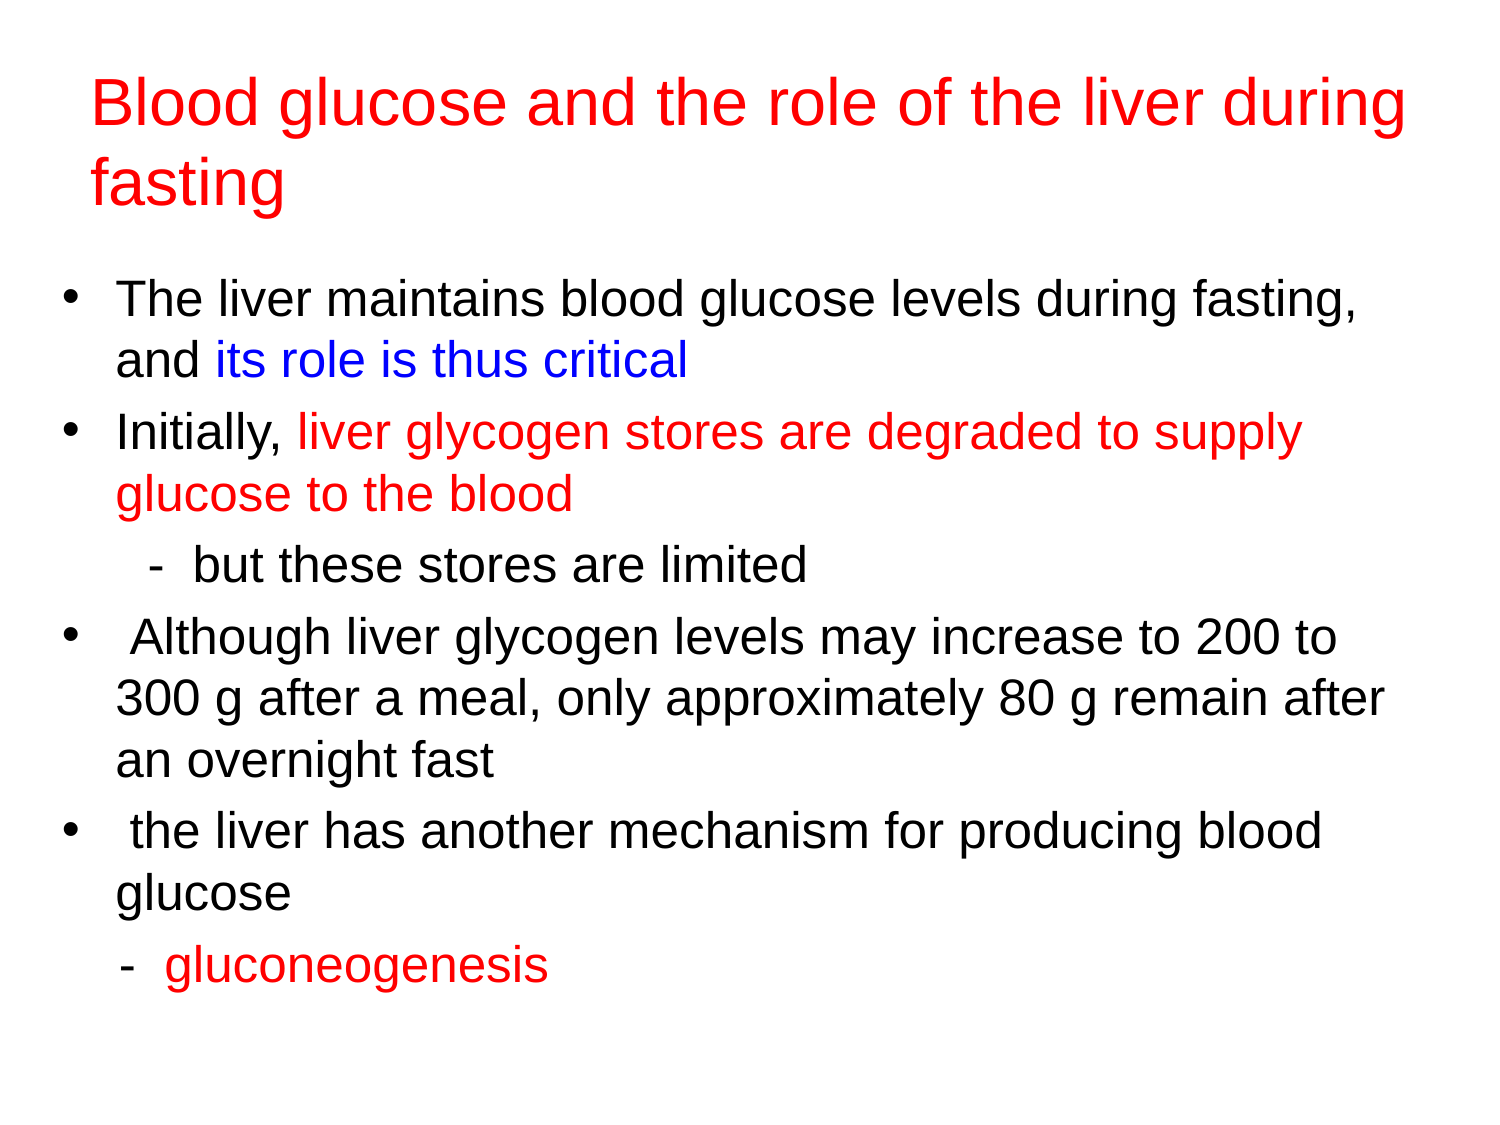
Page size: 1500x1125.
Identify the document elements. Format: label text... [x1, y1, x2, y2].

list The liver maintains blood glucose levels during fasting, and its role is thus critical Initially, liver glycogen stores are degraded to supply glucose to the blood - but these stores are limited Although liver glycogen levels may increase to 200 to 300 g after a meal, only approximately 80 g remain after an overnight fast the liver has another mechanism for producing blood glucose - gluconeogenesis [46, 257, 1454, 1001]
title Blood glucose and the role of the liver during fasting [75, 45, 1425, 233]
